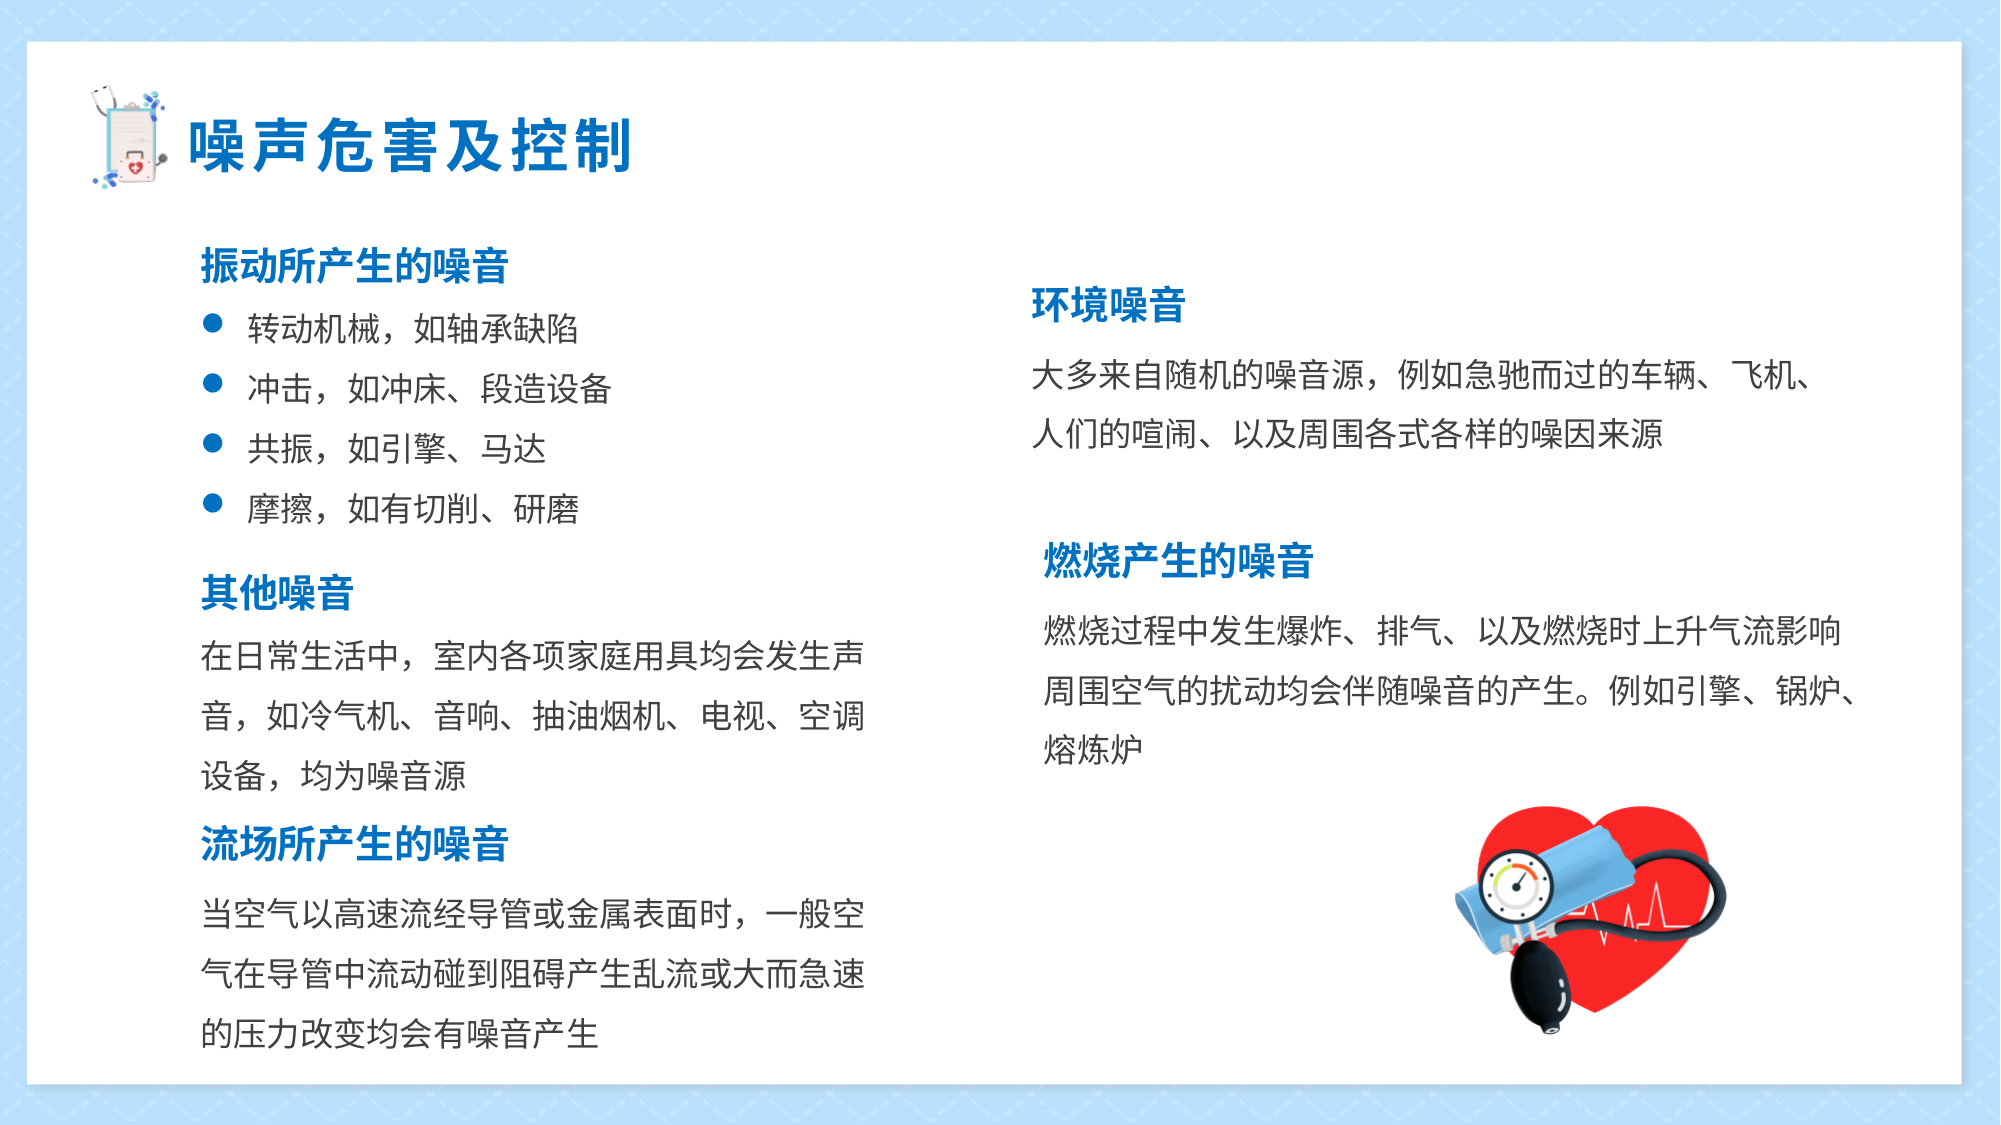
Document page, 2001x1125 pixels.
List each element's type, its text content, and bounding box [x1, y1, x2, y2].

text_box 其他噪音 在日常生活中，室内各项家庭用具均会发生声音，如冷气机、音响、抽油烟机、电视、空调设备，均为噪音源 [180, 535, 905, 786]
text_box 流场所产生的噪音 当空气以高速流经导管或金属表面时，一般空气在导管中流动碰到阻碍产生乱流或大而急速的压力改变均会有噪音产生 [180, 786, 905, 1085]
text_box 燃烧产生的噪音 燃烧过程中发生爆炸、排气、以及燃烧时上升气流影响周围空气的扰动均会伴随噪音的产生。例如引擎、锅炉、熔炼炉 [1023, 503, 1870, 801]
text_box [64, 78, 711, 206]
text_box 振动所产生的噪音 转动机械，如轴承缺陷 冲击，如冲床、段造设备 共振，如引擎、马达 摩擦，如有切削、研磨 [180, 208, 716, 535]
text_box 环境噪音 大多来自随机的噪音源，例如急驰而过的车辆、飞机、人们的喧闹、以及周围各式各样的噪因来源 [1011, 247, 1858, 545]
picture [0, 0, 2000, 1125]
